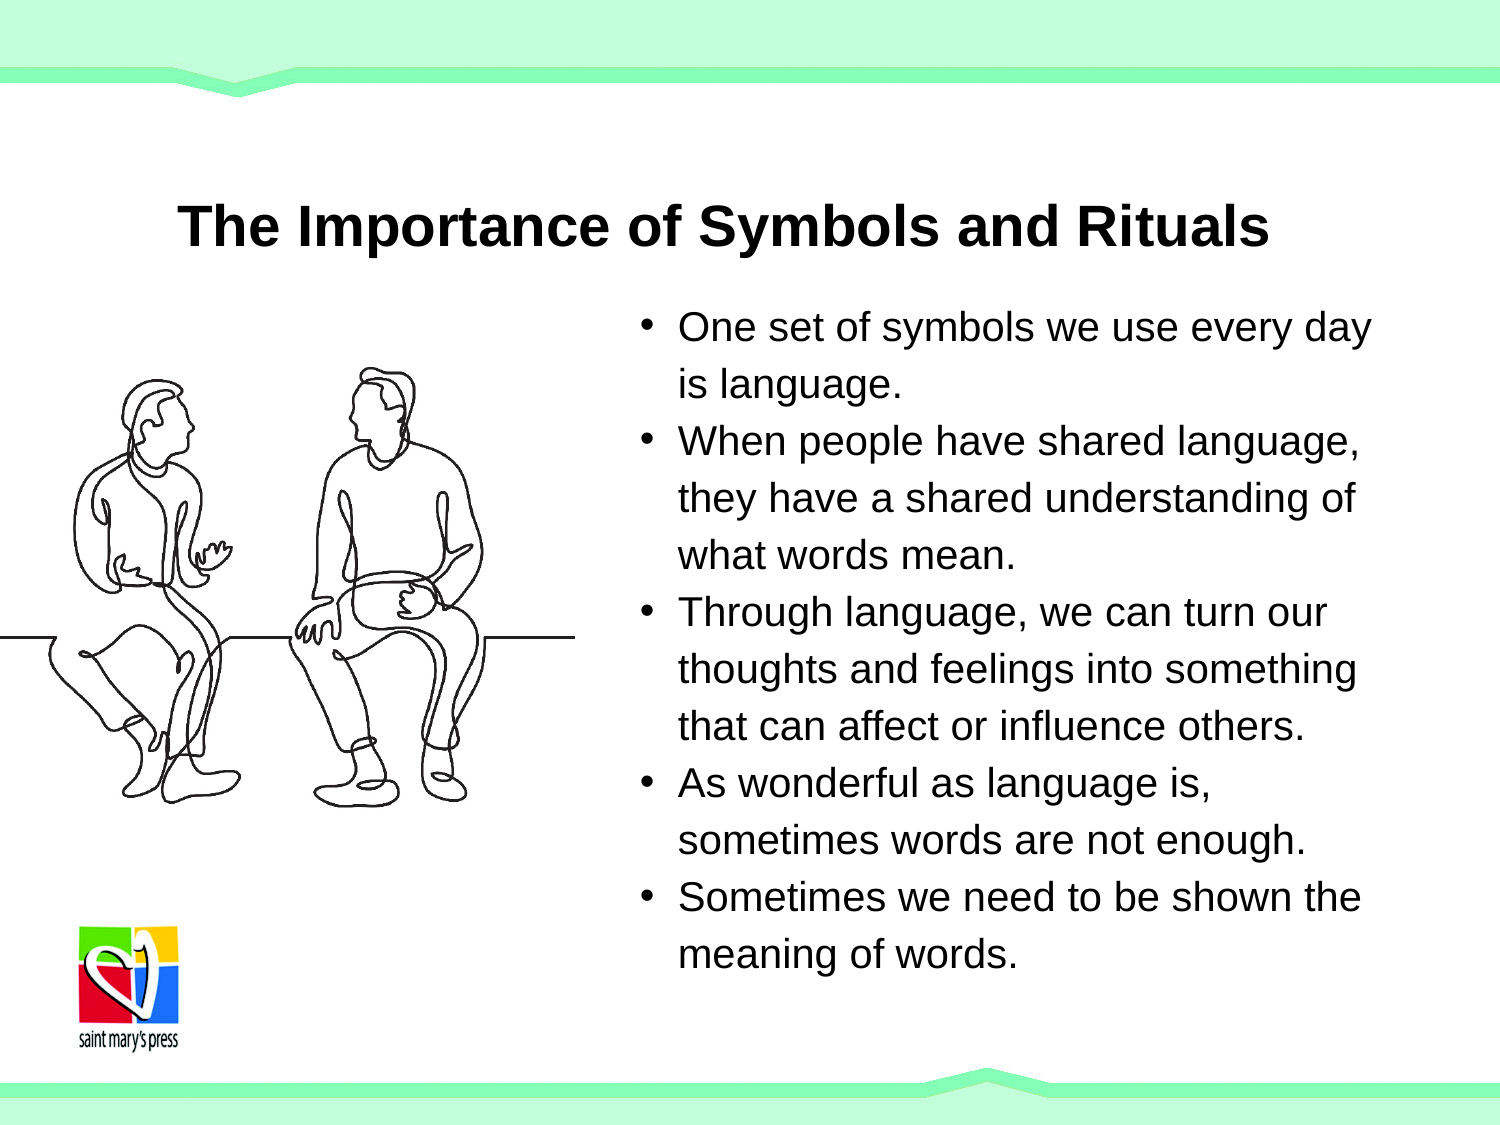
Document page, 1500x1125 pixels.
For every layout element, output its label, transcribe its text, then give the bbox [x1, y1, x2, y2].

list One set of symbols we use every day is language. When people have shared language, they have a shared understanding of what words mean. Through language, we can turn our thoughts and feelings into something that can affect or influence others. As wonderful as language is, sometimes words are not enough. Sometimes we need to be shown the meaning of words. [624, 285, 1400, 1015]
title The Importance of Symbols and Rituals [162, 179, 1363, 267]
picture [0, 0, 1500, 1125]
